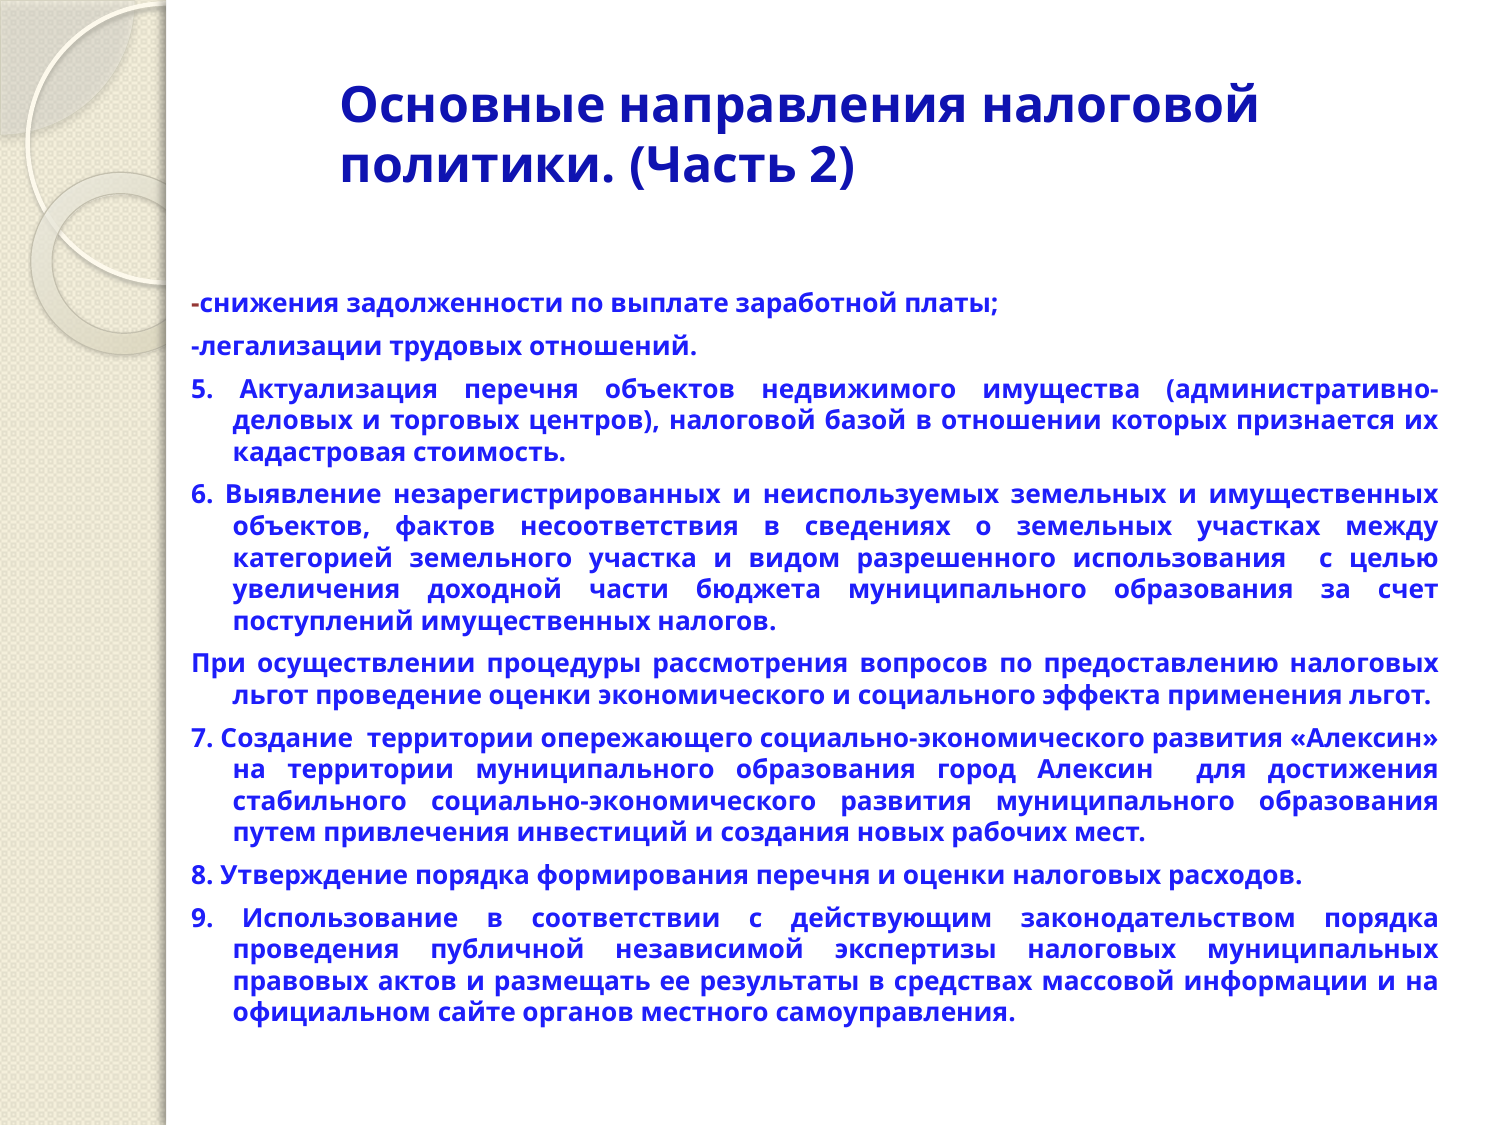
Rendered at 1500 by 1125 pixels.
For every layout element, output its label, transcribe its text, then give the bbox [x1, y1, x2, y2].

title Основные направления налоговой политики. (Часть 2) [324, 45, 1425, 220]
list -снижения задолженности по выплате заработной платы; -легализации трудовых отношений. 5. Актуализация перечня объектов недвижимого имущества (административно-деловых и торговых центров), налоговой базой в отношении которых признается их кадастровая стоимость. 6. Выявление незарегистрированных и неиспользуемых земельных и имущественных объектов, фактов несоответствия в сведениях о земельных участках между категорией земельного участка и видом разрешенного использования с целью увеличения доходной части бюджета муниципального образования за счет поступлений имущественных налогов. При осуществлении процедуры рассмотрения вопросов по предоставлению налоговых льгот проведение оценки экономического и социального эффекта применения льгот. 7. Создание территории опережающего социально-экономического развития «Алексин» на территории муниципального образования город Алексин для достижения стабильного социально-экономического развития муниципального образования путем привлечения инвестиций и создания новых рабочих мест. 8. Утверждение порядка формирования перечня и оценки налоговых расходов. 9. Использование в соответствии с действующим законодательством порядка проведения публичной независимой экспертизы налоговых муниципальных правовых актов и размещать ее результаты в средствах массовой информации и на официальном сайте органов местного самоуправления. [164, 278, 1454, 1047]
